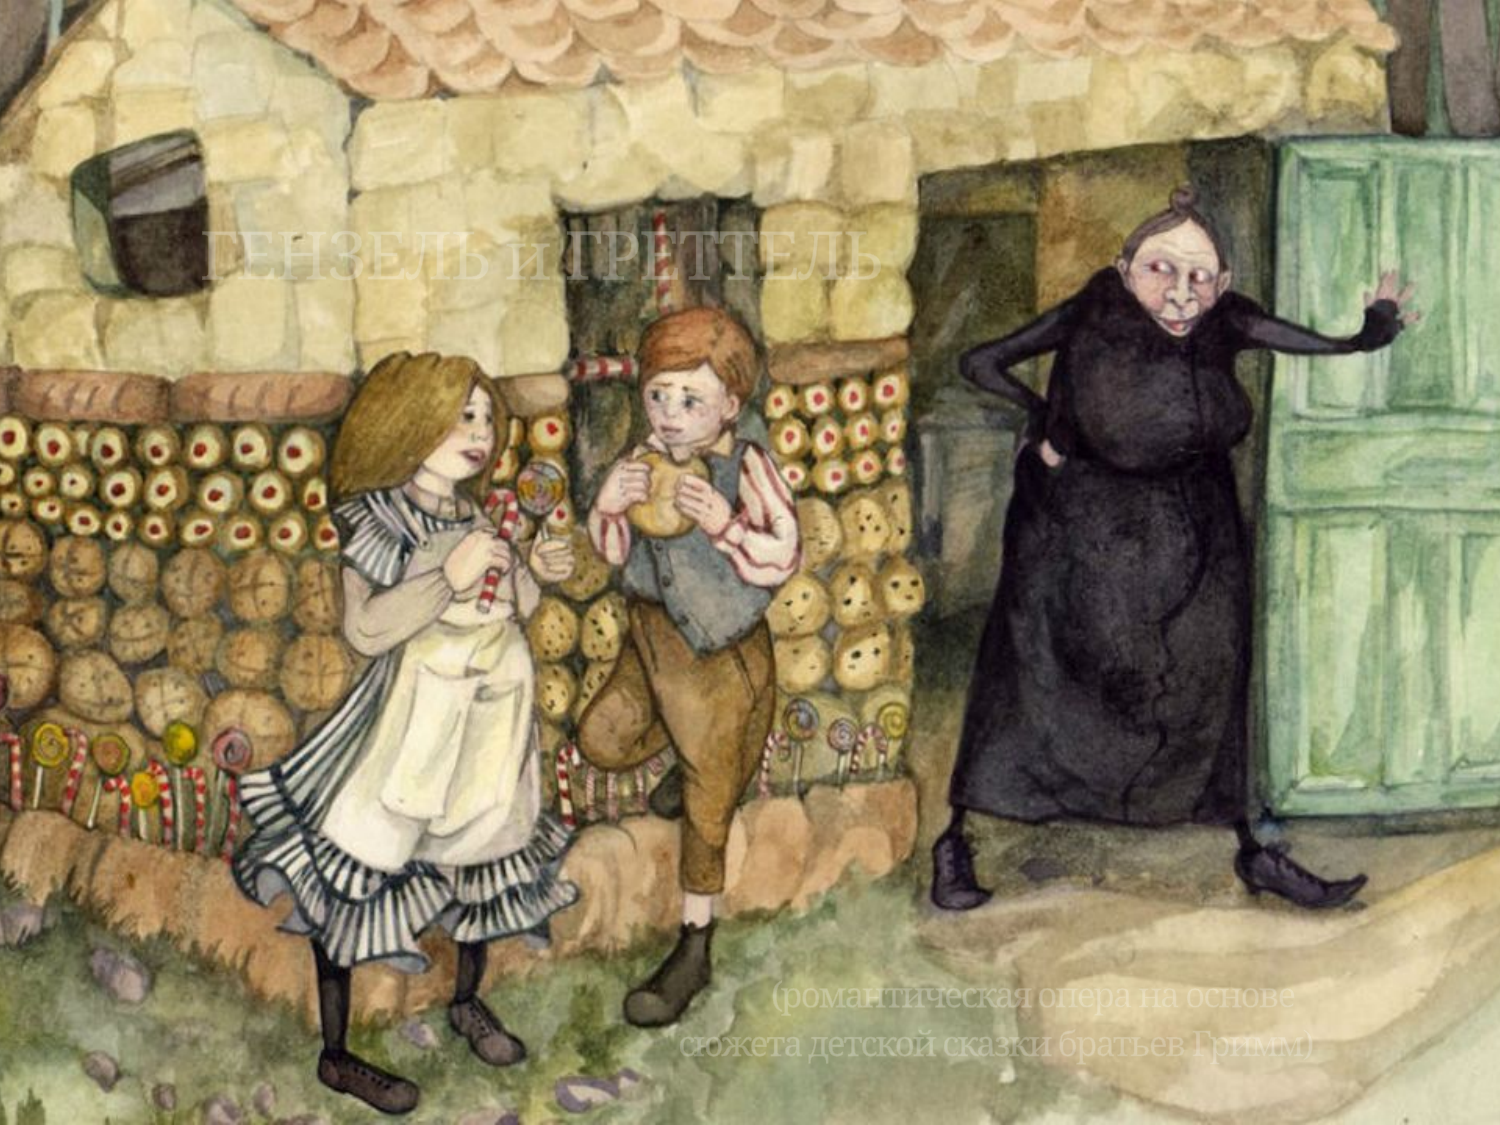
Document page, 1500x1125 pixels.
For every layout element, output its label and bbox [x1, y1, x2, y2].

list [0, 3, 1498, 1122]
